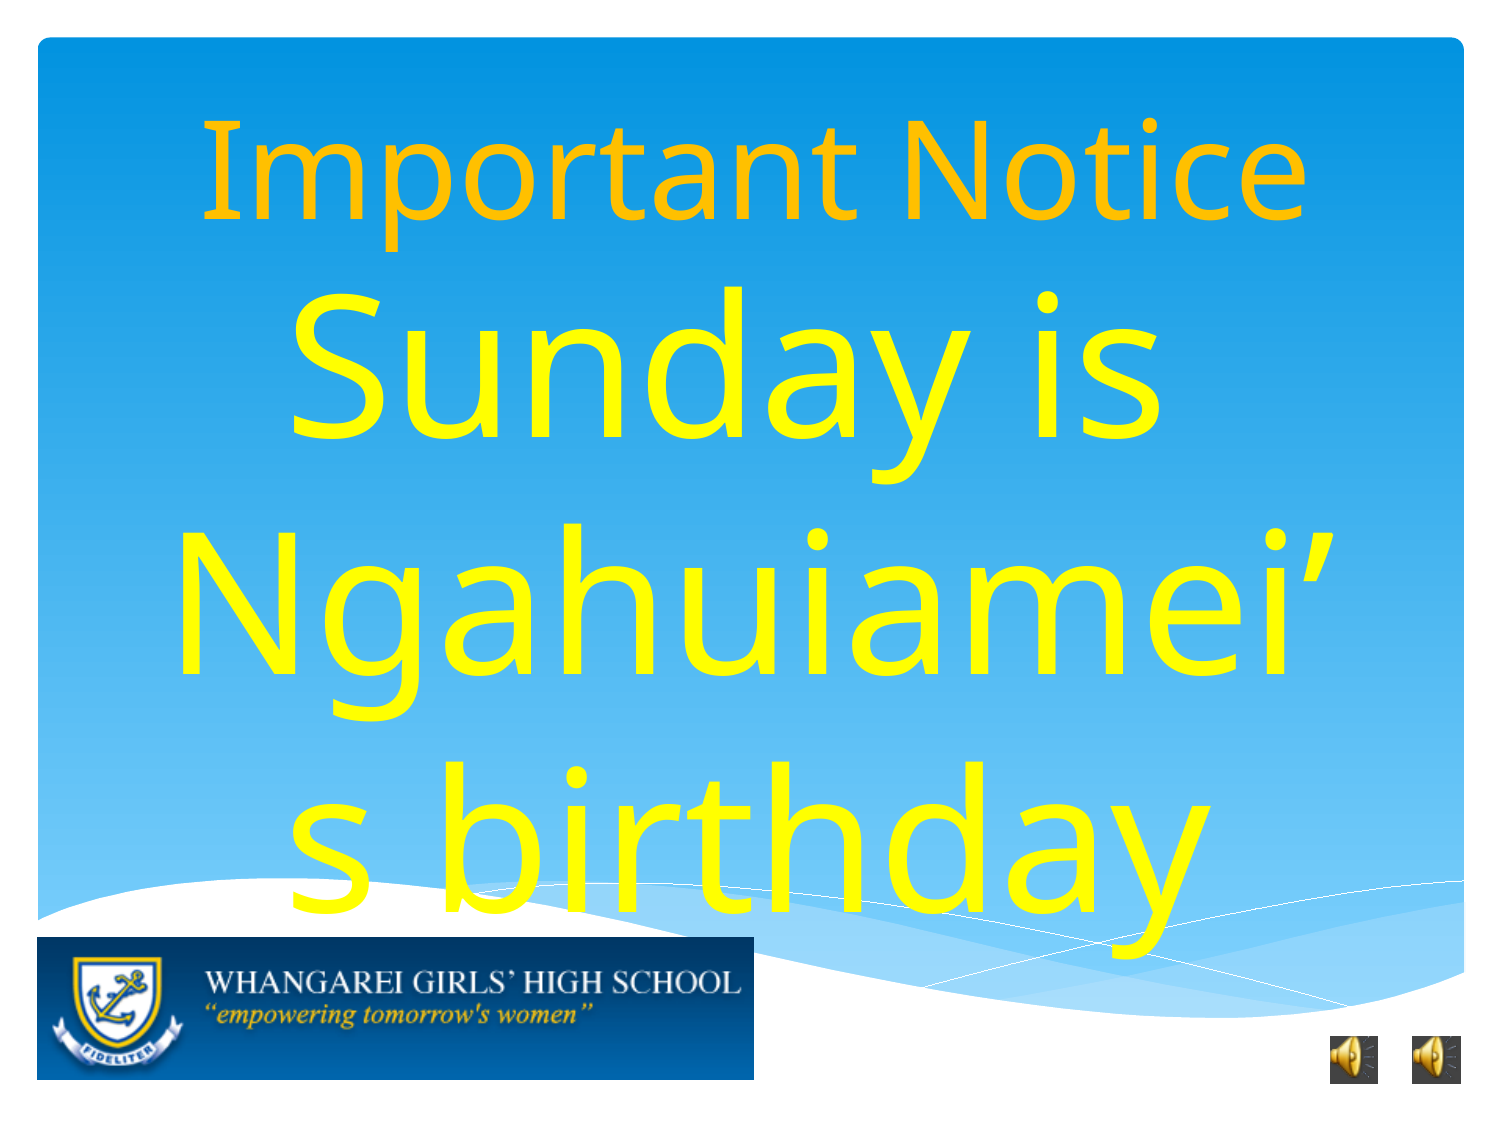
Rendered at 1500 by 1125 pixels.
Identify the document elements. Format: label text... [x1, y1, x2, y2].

picture [1411, 1034, 1462, 1086]
text_box Sunday is Ngahuiamei’s birthday [62, 231, 1391, 963]
picture [1328, 1034, 1380, 1086]
picture [37, 937, 754, 1080]
text_box Important Notice [149, 37, 1362, 255]
